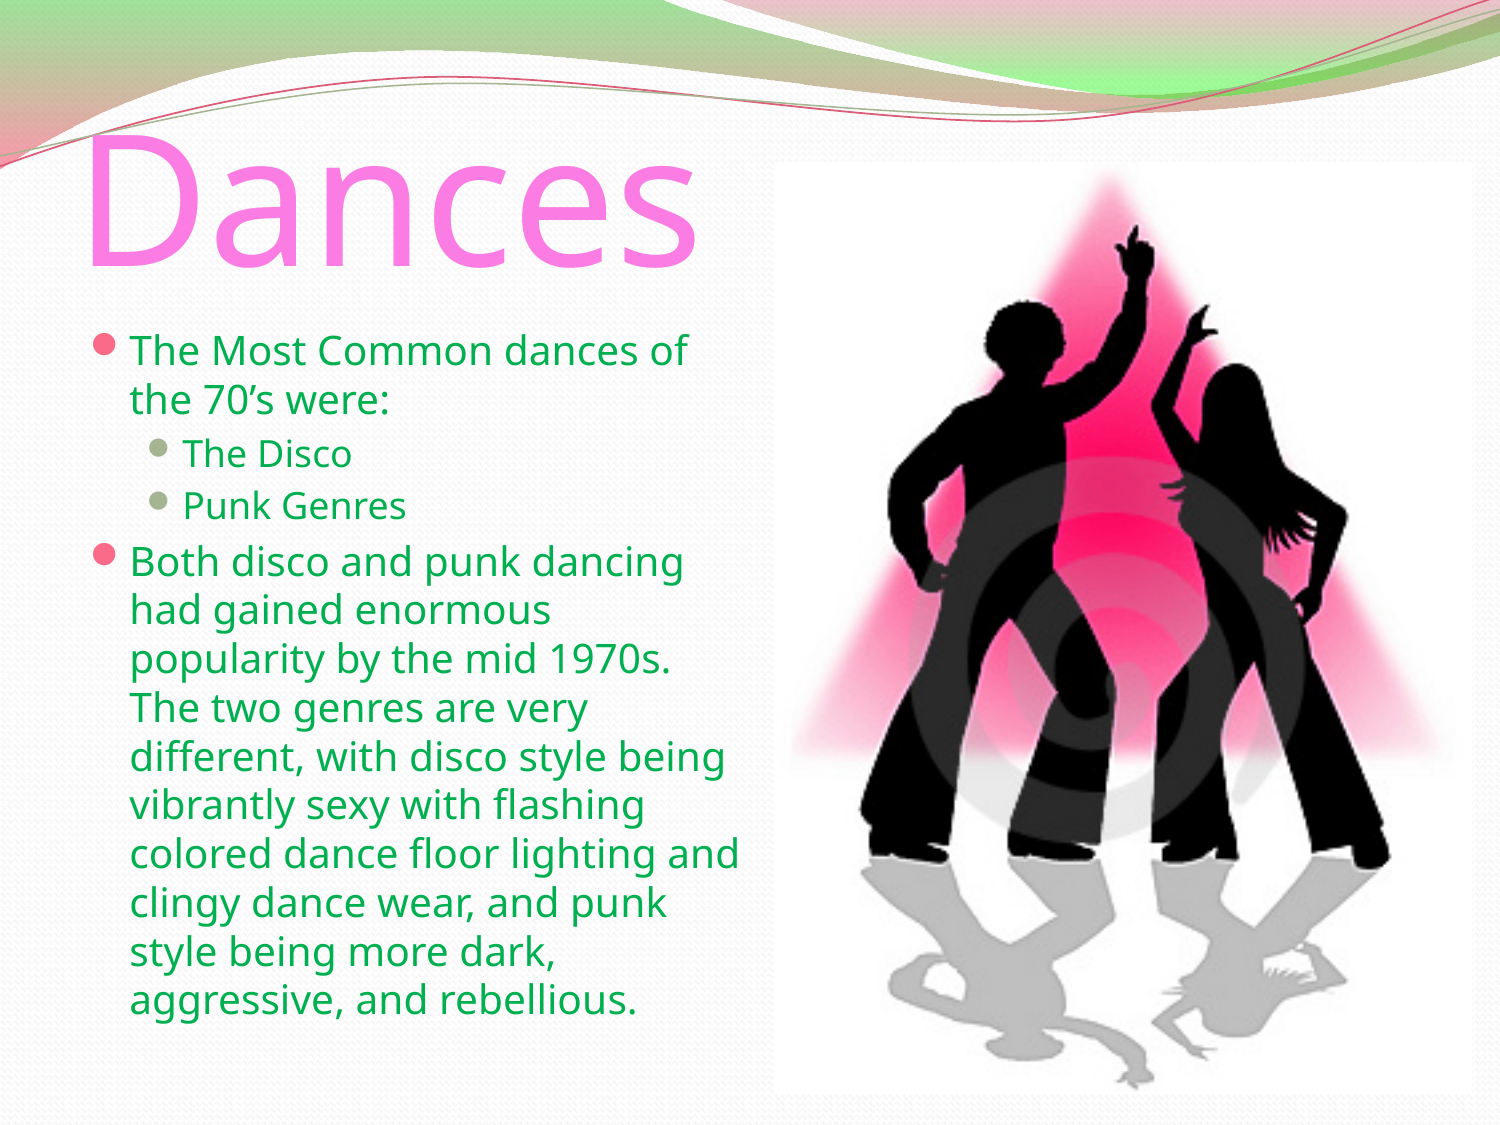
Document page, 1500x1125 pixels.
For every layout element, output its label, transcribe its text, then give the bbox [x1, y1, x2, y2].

list The Most Common dances of the 70’s were: The Disco Punk Genres Both disco and punk dancing had gained enormous popularity by the mid 1970s. The two genres are very different, with disco style being vibrantly sexy with flashing colored dance floor lighting and clingy dance wear, and punk style being more dark, aggressive, and rebellious. [75, 317, 763, 1038]
title Dances [75, 115, 1425, 303]
picture [774, 162, 1472, 1094]
